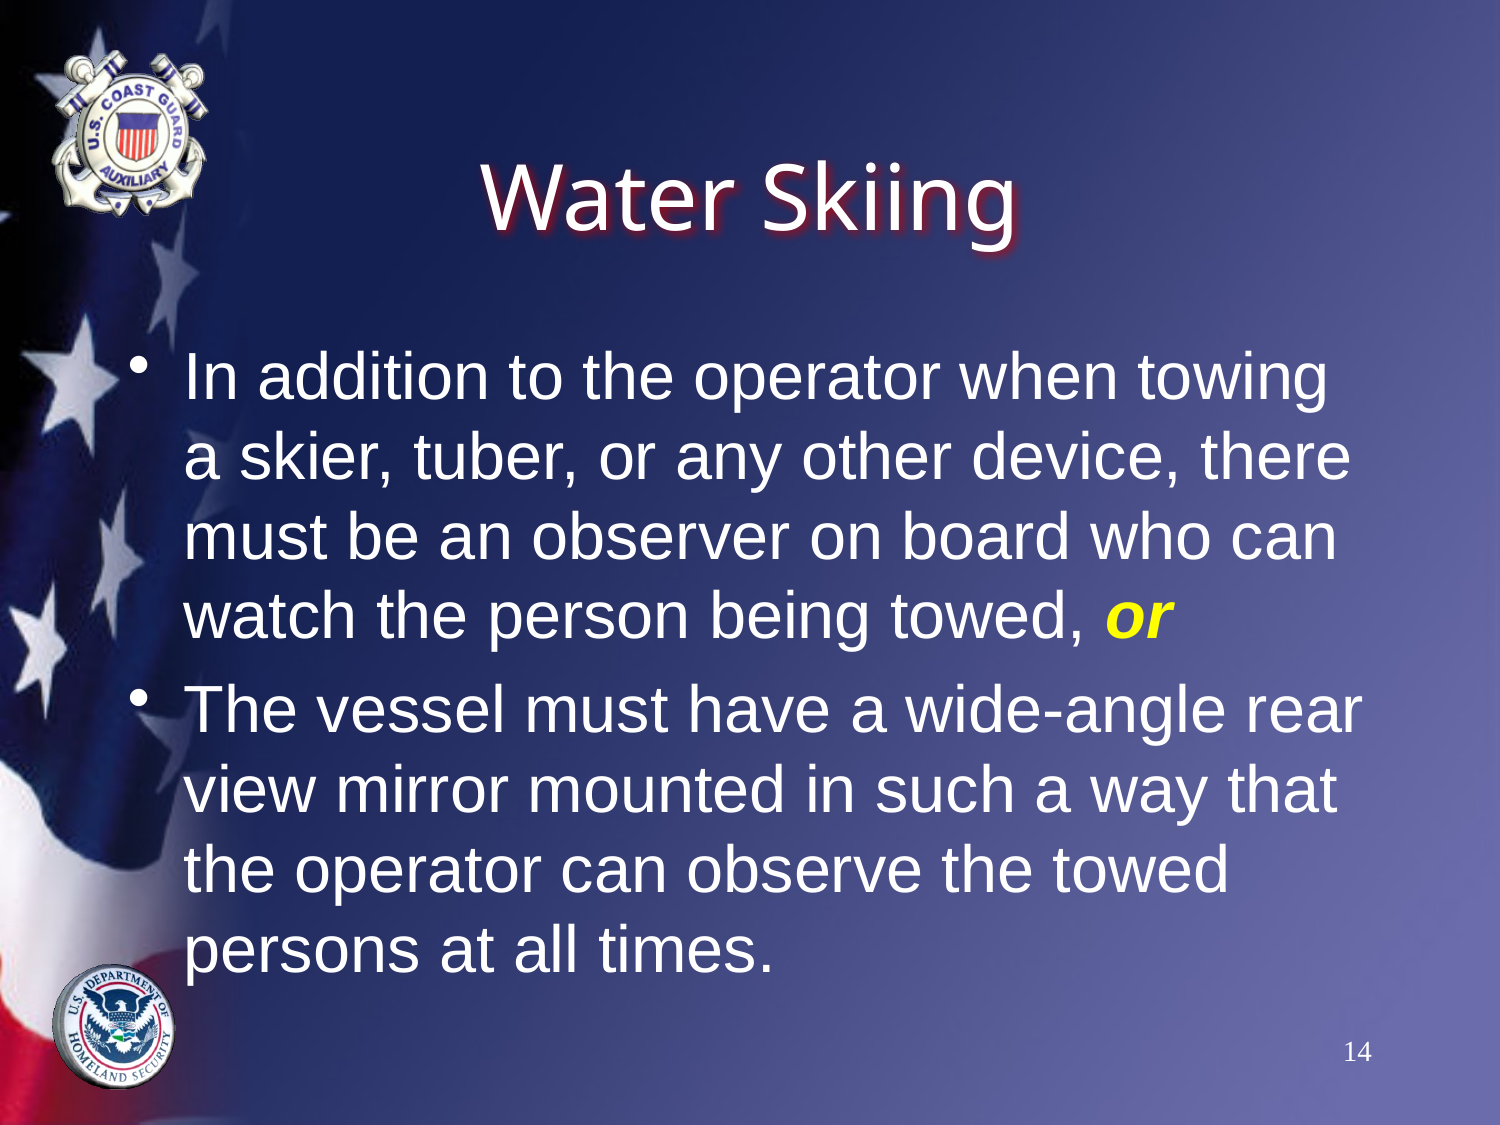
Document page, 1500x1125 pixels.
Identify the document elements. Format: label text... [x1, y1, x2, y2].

list In addition to the operator when towing a skier, tuber, or any other device, there must be an observer on board who can watch the person being towed, or The vessel must have a wide-angle rear view mirror mounted in such a way that the operator can observe the towed persons at all times. [112, 324, 1388, 1000]
title Water Skiing [112, 99, 1388, 288]
picture [0, 0, 1500, 1125]
slide_number 14 [1074, 1025, 1388, 1100]
